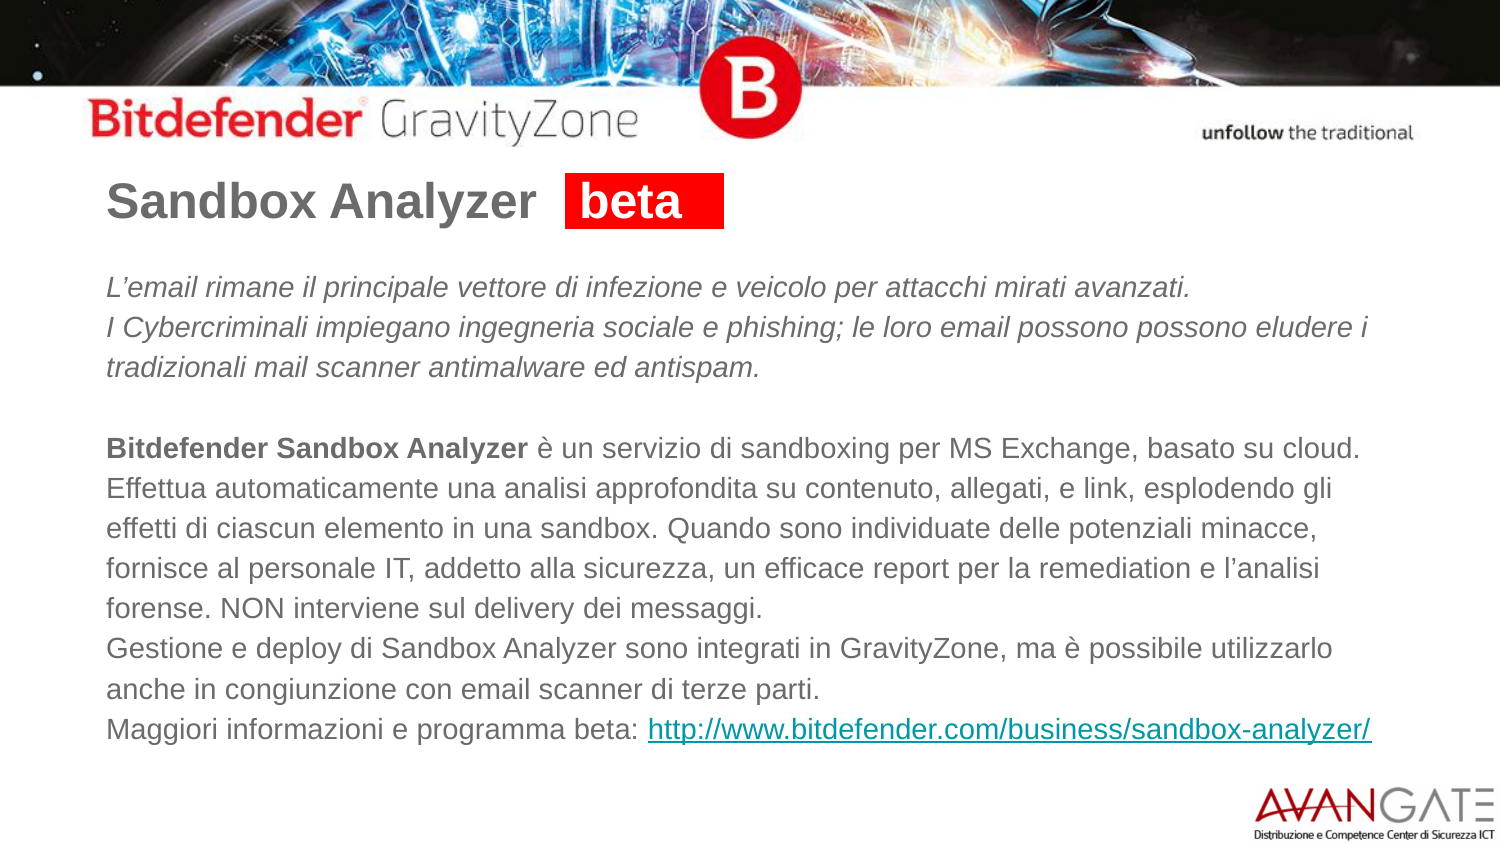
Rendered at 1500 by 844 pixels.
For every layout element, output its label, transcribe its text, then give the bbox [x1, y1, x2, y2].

picture [1251, 785, 1500, 844]
picture [0, 0, 1500, 149]
text_box Sandbox Analyzer beta L’email rimane il principale vettore di infezione e veicolo per attacchi mirati avanzati. I Cybercriminali impiegano ingegneria sociale e phishing; le loro email possono possono eludere i tradizionali mail scanner antimalware ed antispam. Bitdefender Sandbox Analyzer è un servizio di sandboxing per MS Exchange, basato su cloud. Effettua automaticamente una analisi approfondita su contenuto, allegati, e link, esplodendo gli effetti di ciascun elemento in una sandbox. Quando sono individuate delle potenziali minacce, fornisce al personale IT, addetto alla sicurezza, un efficace report per la remediation e l’analisi forense. NON interviene sul delivery dei messaggi. Gestione e deploy di Sandbox Analyzer sono integrati in GravityZone, ma è possibile utilizzarlo anche in congiunzione con email scanner di terze parti. Maggiori informazioni e programma beta: http://www.bitdefender.com/business/sandbox-analyzer/ [91, 156, 1416, 786]
